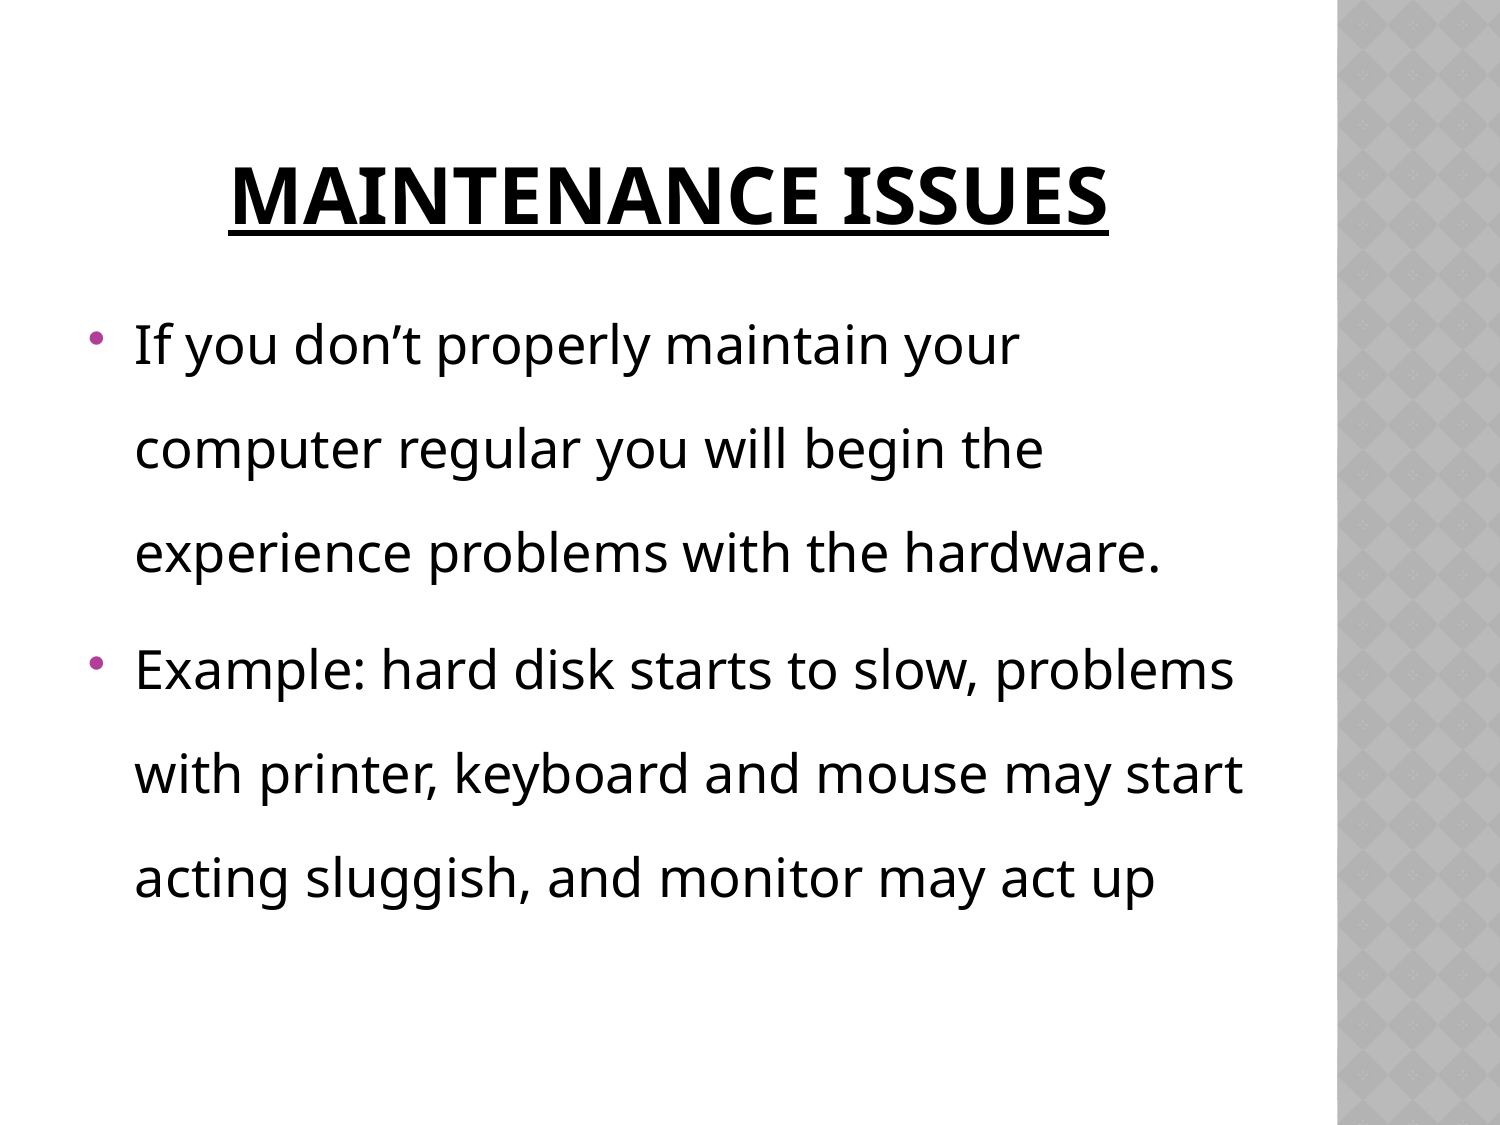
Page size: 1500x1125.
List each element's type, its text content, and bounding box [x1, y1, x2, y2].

title Maintenance Issues [75, 52, 1263, 240]
list If you don’t properly maintain your computer regular you will begin the experience problems with the hardware. Example: hard disk starts to slow, problems with printer, keyboard and mouse may start acting sluggish, and monitor may act up [75, 264, 1263, 1059]
